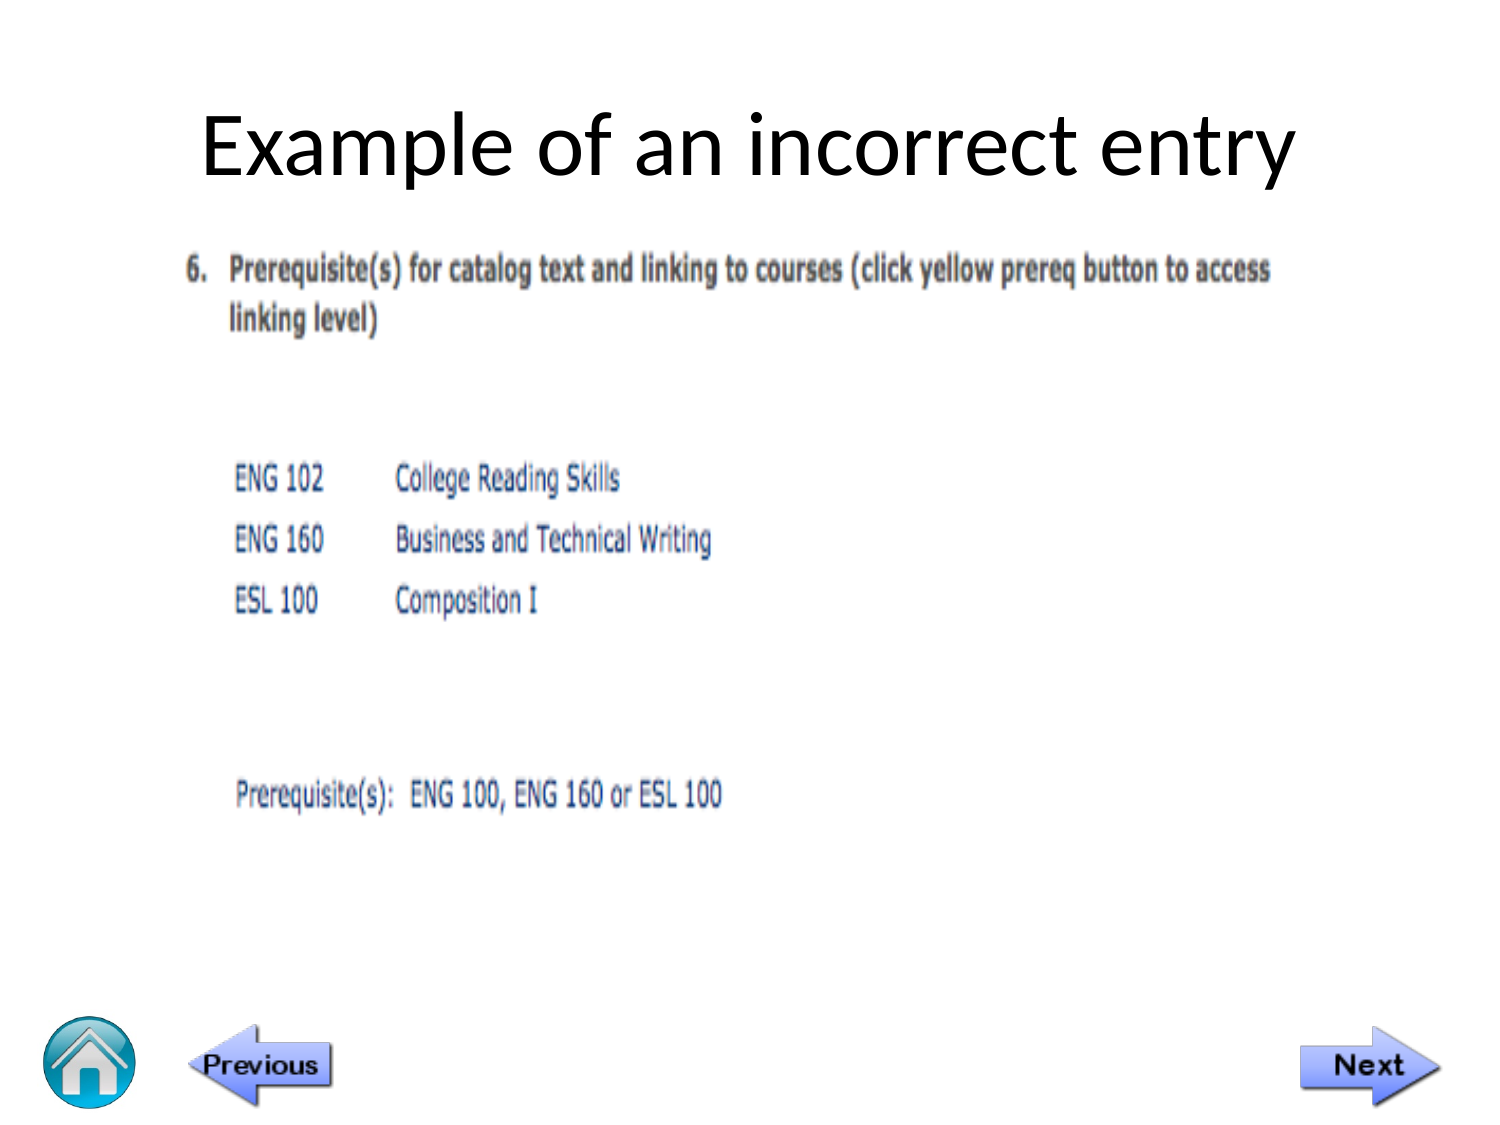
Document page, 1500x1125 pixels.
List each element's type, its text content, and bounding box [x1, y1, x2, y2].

title Example of an incorrect entry [75, 45, 1425, 233]
picture [1299, 1025, 1447, 1113]
picture [37, 1009, 141, 1113]
picture [187, 1023, 338, 1113]
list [174, 225, 1401, 901]
